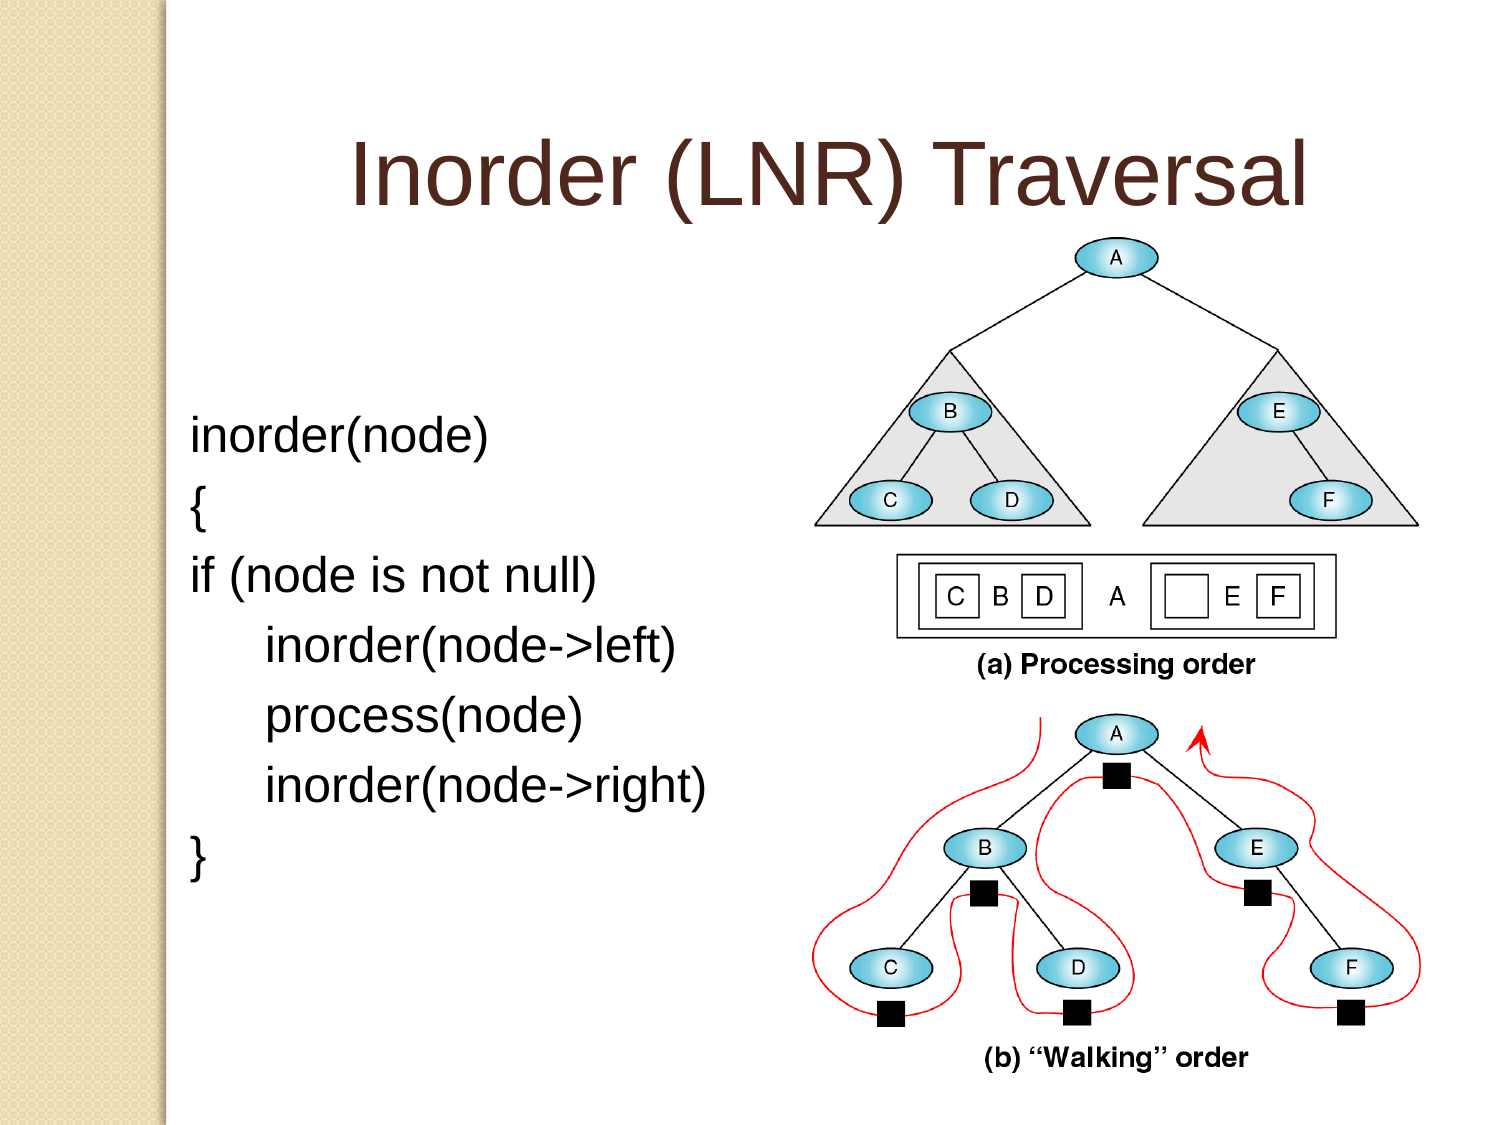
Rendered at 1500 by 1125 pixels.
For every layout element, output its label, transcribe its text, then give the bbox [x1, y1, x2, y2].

picture [812, 237, 1422, 1075]
text_box inorder(node) { if (node is not null) inorder(node->left) process(node) inorder(node->right) } [174, 324, 1468, 1088]
text_box Inorder (LNR) Traversal [192, 75, 1468, 263]
